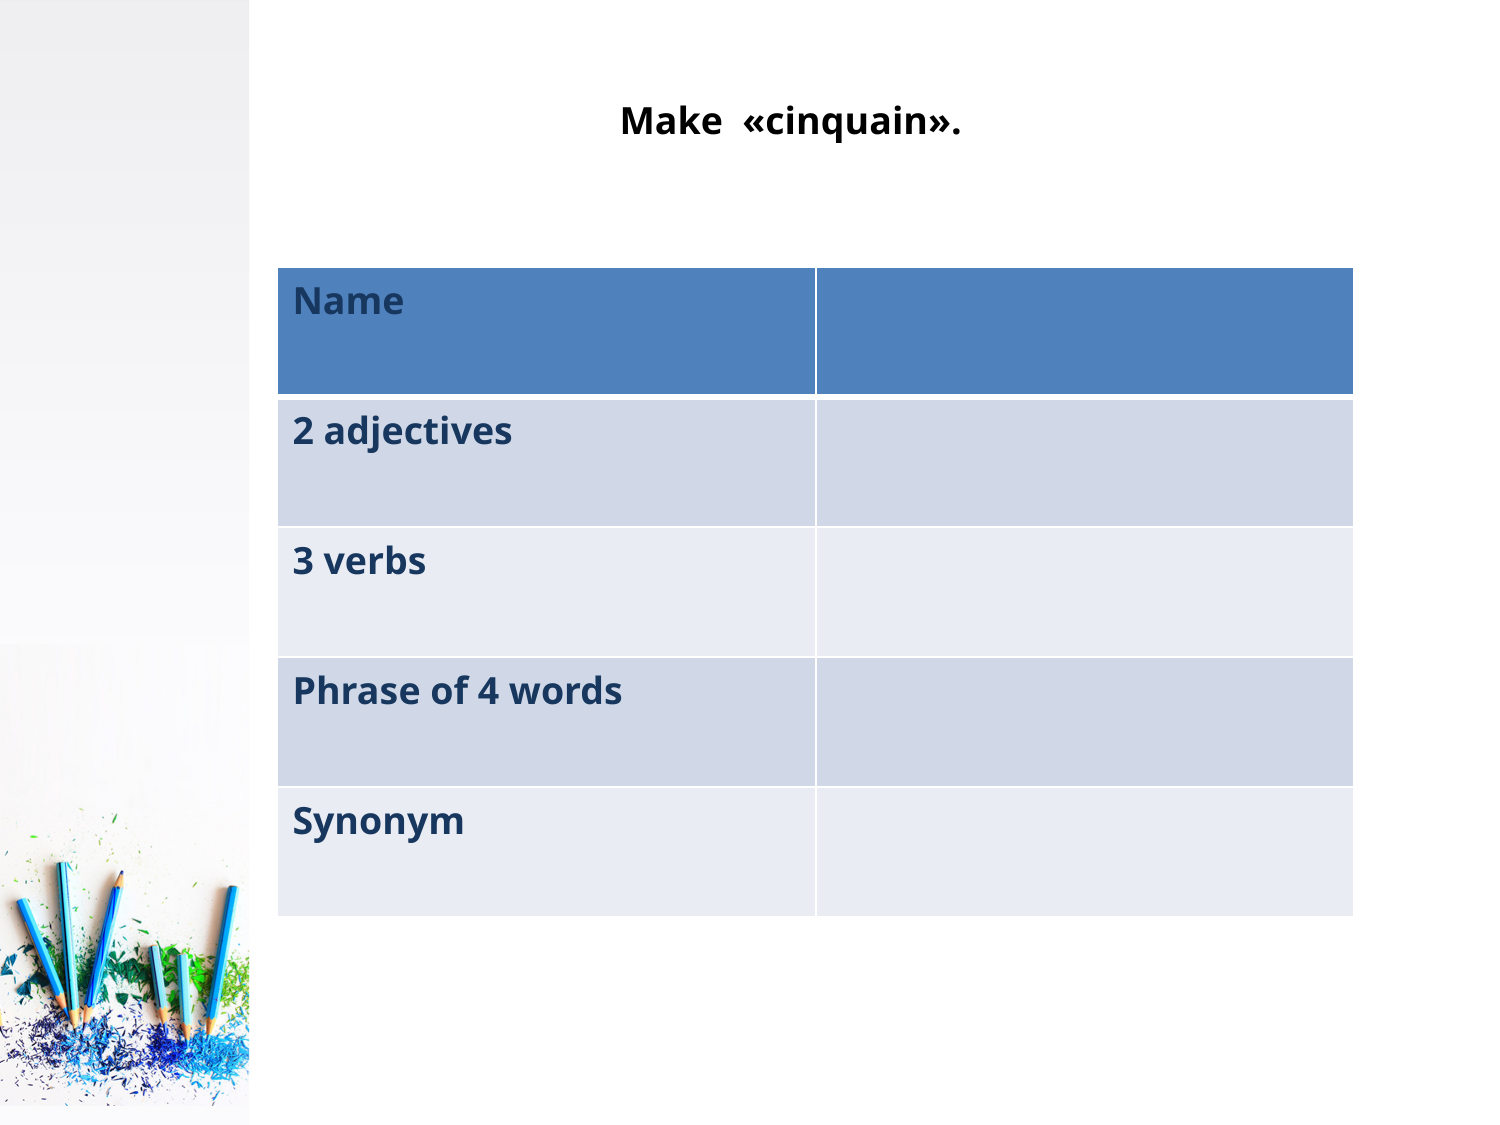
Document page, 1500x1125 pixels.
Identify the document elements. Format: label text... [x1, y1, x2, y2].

table_cell 3 verbs [278, 528, 815, 656]
table_cell Synonym [278, 788, 815, 916]
table_cell Phrase of 4 words [278, 658, 815, 786]
table_header Name [278, 268, 815, 394]
text_box Make «cinquain». [513, 89, 1069, 150]
table_cell [817, 400, 1353, 526]
table_header [817, 268, 1353, 394]
table_cell [817, 658, 1353, 786]
table_cell [817, 788, 1353, 916]
table_cell 2 adjectives [278, 400, 815, 526]
picture [0, 0, 1500, 1125]
table_cell [817, 528, 1353, 656]
